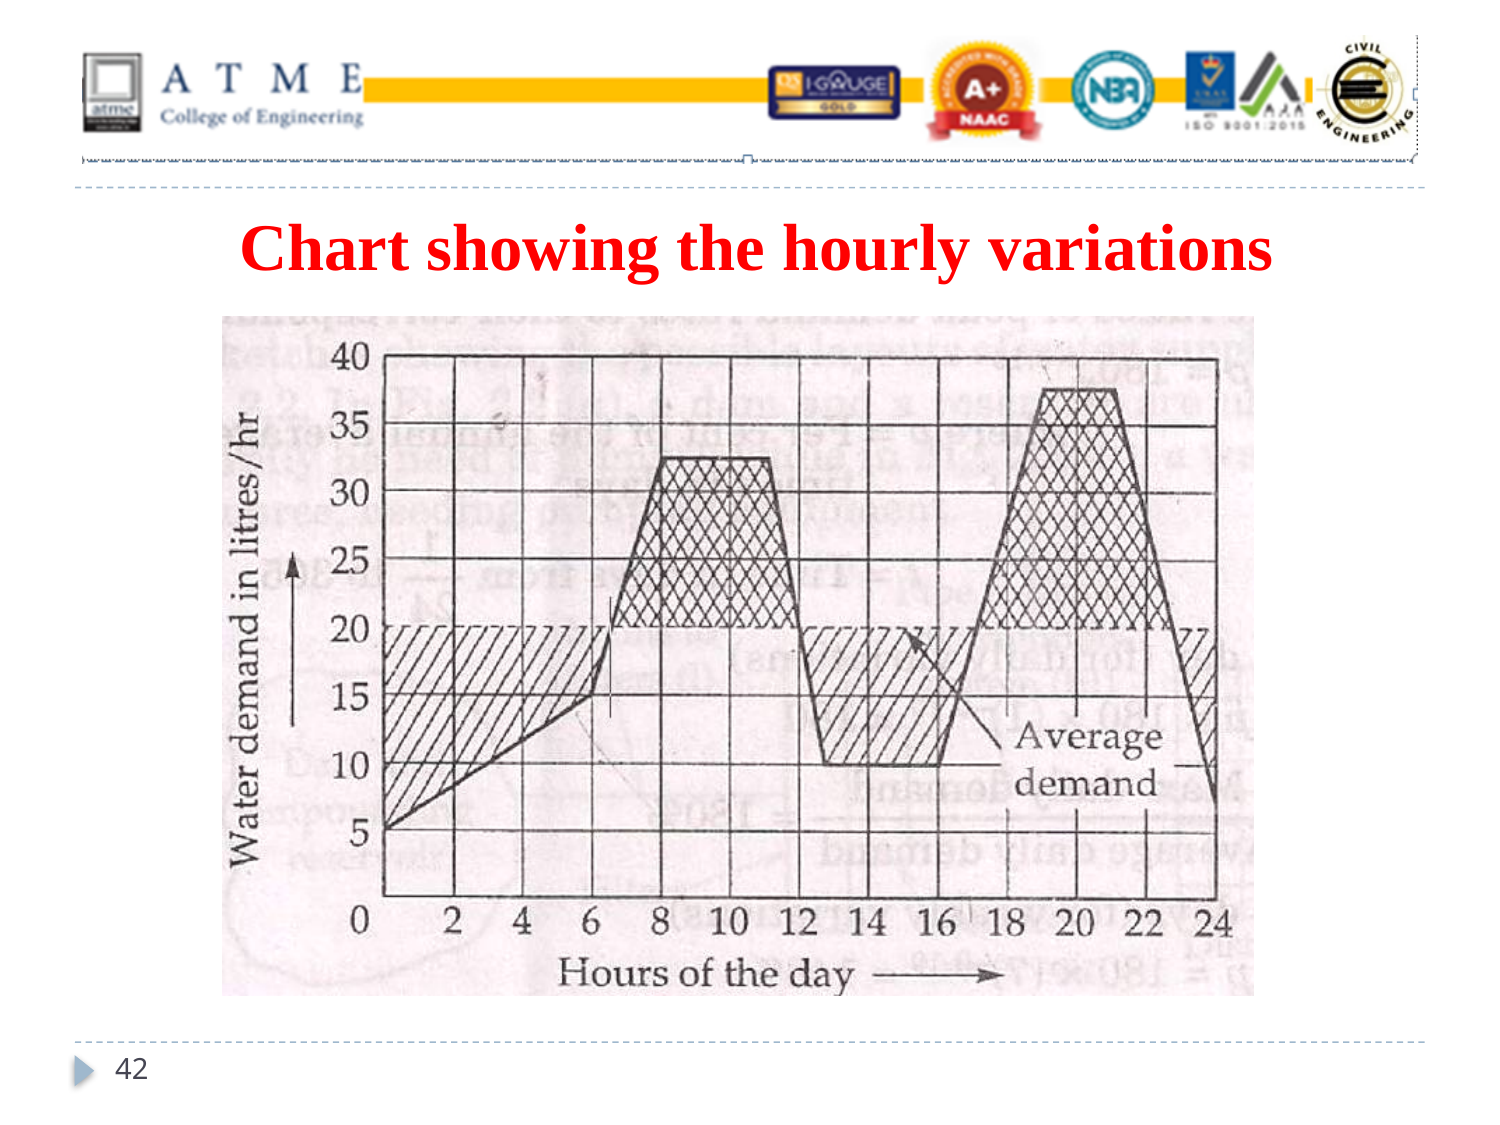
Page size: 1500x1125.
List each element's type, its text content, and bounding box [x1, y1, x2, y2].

title Chart showing the hourly variations [82, 175, 1432, 292]
slide_number 42 [100, 1042, 426, 1103]
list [222, 316, 1255, 997]
picture [82, 35, 1418, 164]
